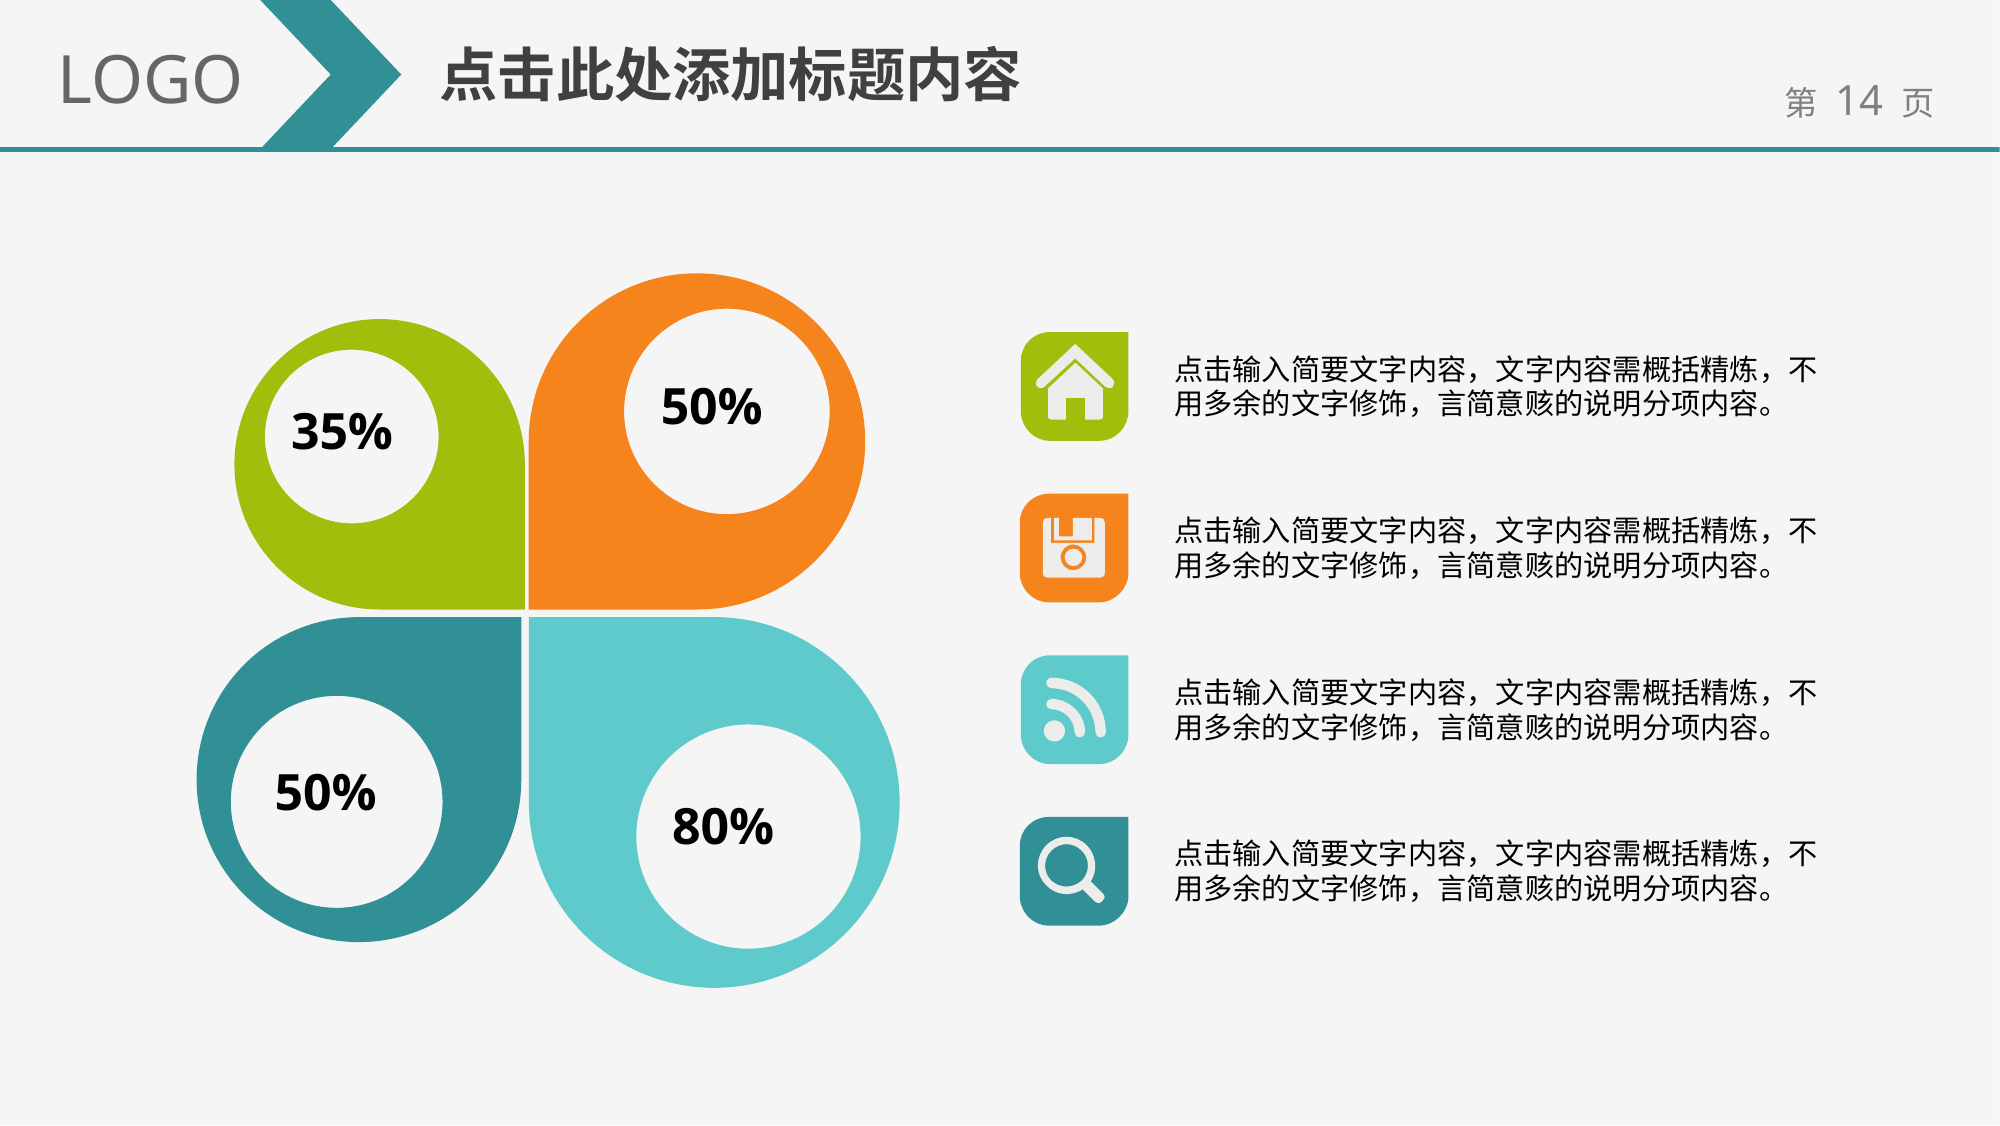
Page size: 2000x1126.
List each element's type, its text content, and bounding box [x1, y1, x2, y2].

text_box LOGO [42, 29, 259, 125]
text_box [1020, 331, 1129, 441]
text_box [1019, 493, 1129, 603]
text_box 点击输入简要文字内容，文字内容需概括精炼，不用多余的文字修饰，言简意赅的说明分项内容。 [1159, 666, 1835, 752]
text_box 点击输入简要文字内容，文字内容需概括精炼，不用多余的文字修饰，言简意赅的说明分项内容。 [1159, 343, 1835, 429]
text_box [1019, 816, 1129, 926]
text_box 点击输入简要文字内容，文字内容需概括精炼，不用多余的文字修饰，言简意赅的说明分项内容。 [1159, 828, 1835, 913]
text_box 点击此处添加标题内容 [424, 31, 1095, 116]
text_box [196, 272, 901, 989]
text_box 点击输入简要文字内容，文字内容需概括精炼，不用多余的文字修饰，言简意赅的说明分项内容。 [1159, 505, 1835, 590]
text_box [1020, 655, 1129, 765]
text_box [258, 0, 403, 148]
